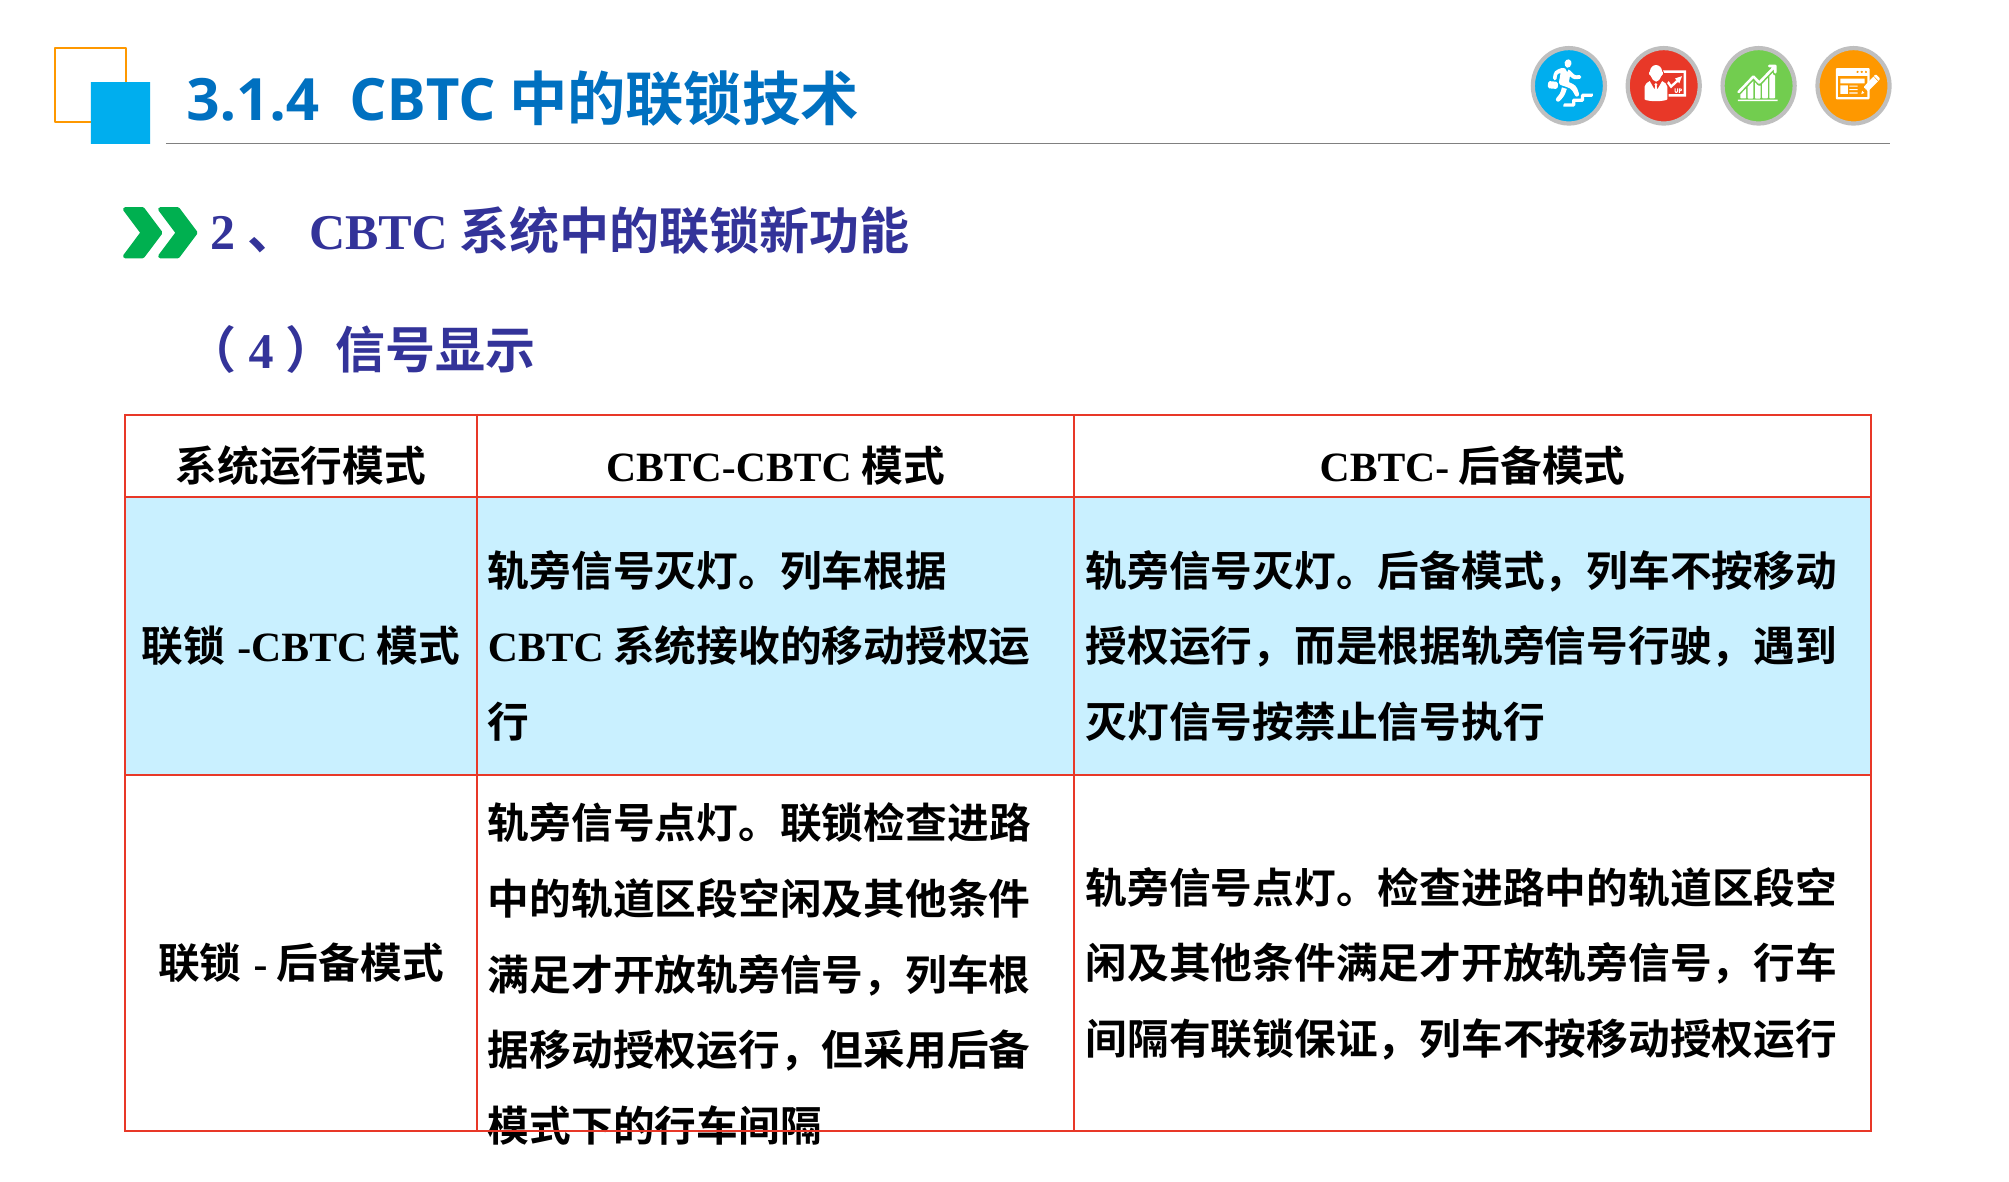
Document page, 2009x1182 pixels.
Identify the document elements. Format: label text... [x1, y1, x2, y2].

table_cell 联锁-CBTC模式 [126, 498, 476, 774]
text_box （4）信号显示 [172, 311, 1532, 386]
table_cell 轨旁信号灭灯。后备模式，列车不按移动授权运行，而是根据轨旁信号行驶，遇到灭灯信号按禁止信号执行 [1075, 498, 1870, 774]
table_header CBTC-CBTC模式 [478, 416, 1073, 496]
table_cell 轨旁信号点灯。检查进路中的轨道区段空闲及其他条件满足才开放轨旁信号，行车间隔有联锁保证，列车不按移动授权运行 [1075, 776, 1870, 1130]
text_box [124, 191, 970, 269]
table_cell 联锁-后备模式 [126, 776, 476, 1130]
table_header CBTC-后备模式 [1075, 416, 1870, 496]
table_cell 轨旁信号灭灯。列车根据CBTC系统接收的移动授权运行 [478, 498, 1073, 774]
text_box 3.1.4 CBTC中的联锁技术 [165, 51, 880, 142]
table_header 系统运行模式 [126, 416, 476, 496]
table_cell 轨旁信号点灯。联锁检查进路中的轨道区段空闲及其他条件满足才开放轨旁信号，列车根据移动授权运行，但采用后备模式下的行车间隔 [478, 776, 1073, 1130]
